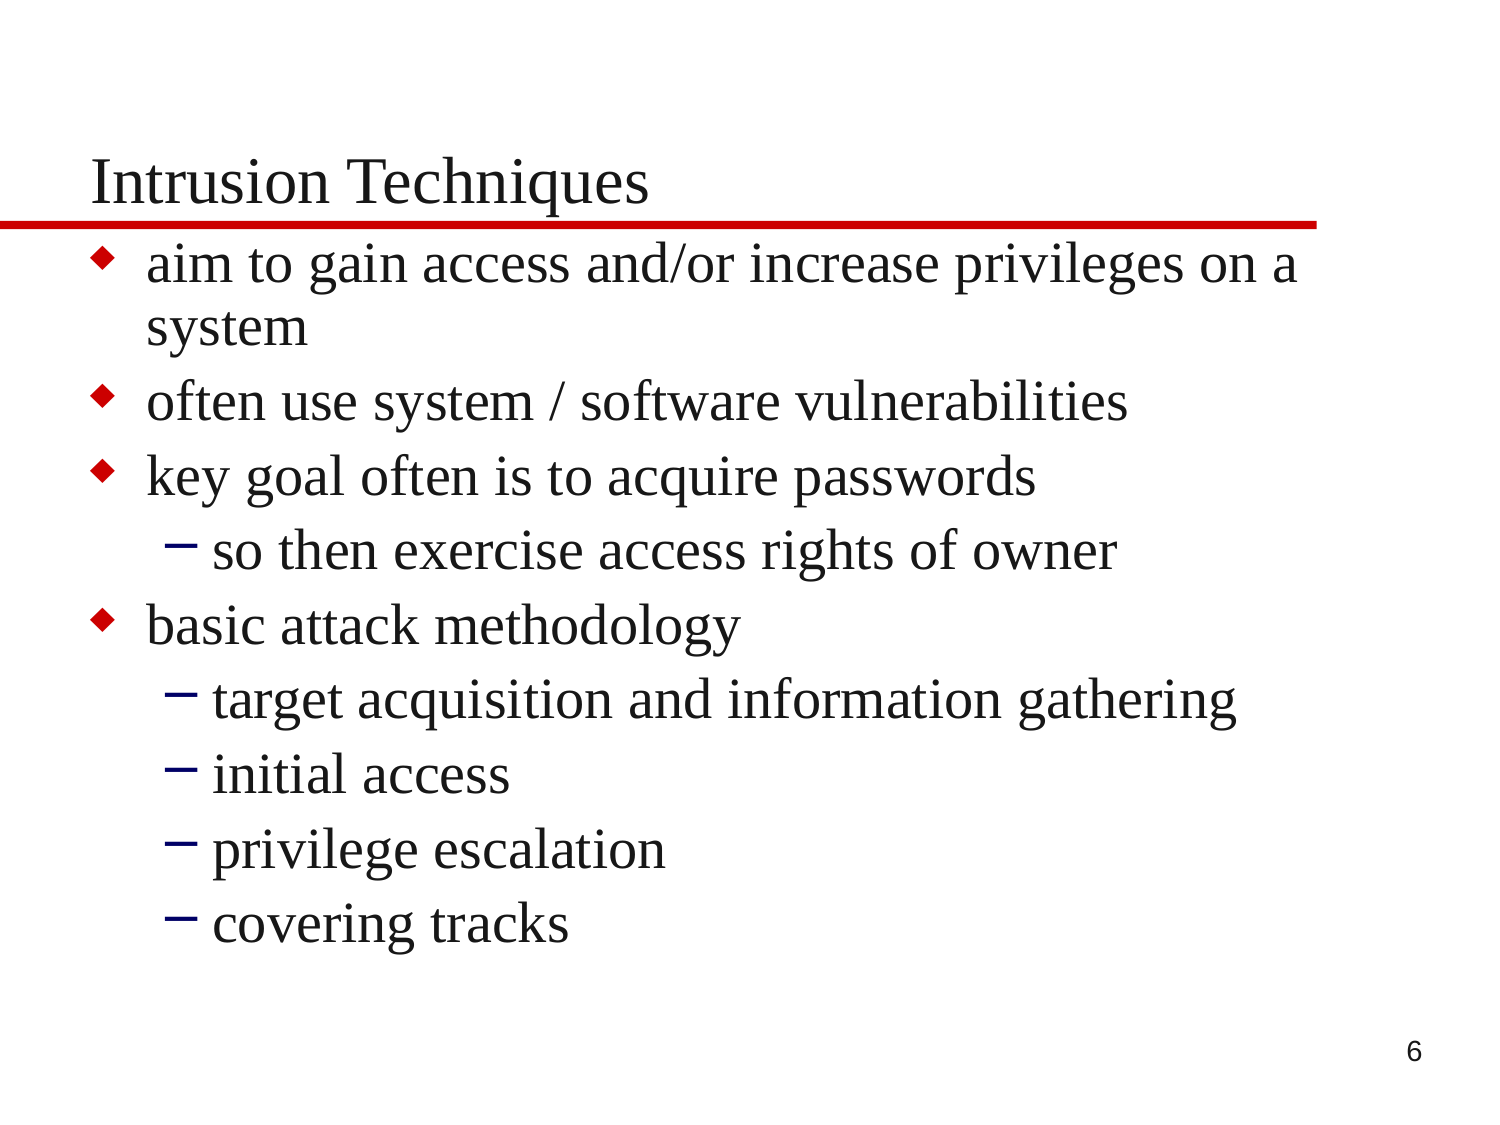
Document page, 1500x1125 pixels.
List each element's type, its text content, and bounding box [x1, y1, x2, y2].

slide_number 6 [1125, 1012, 1438, 1088]
title Intrusion Techniques [74, 37, 1426, 224]
list aim to gain access and/or increase privileges on a system often use system / software vulnerabilities key goal often is to acquire passwords so then exercise access rights of owner basic attack methodology target acquisition and information gathering initial access privilege escalation covering tracks [74, 224, 1426, 1006]
